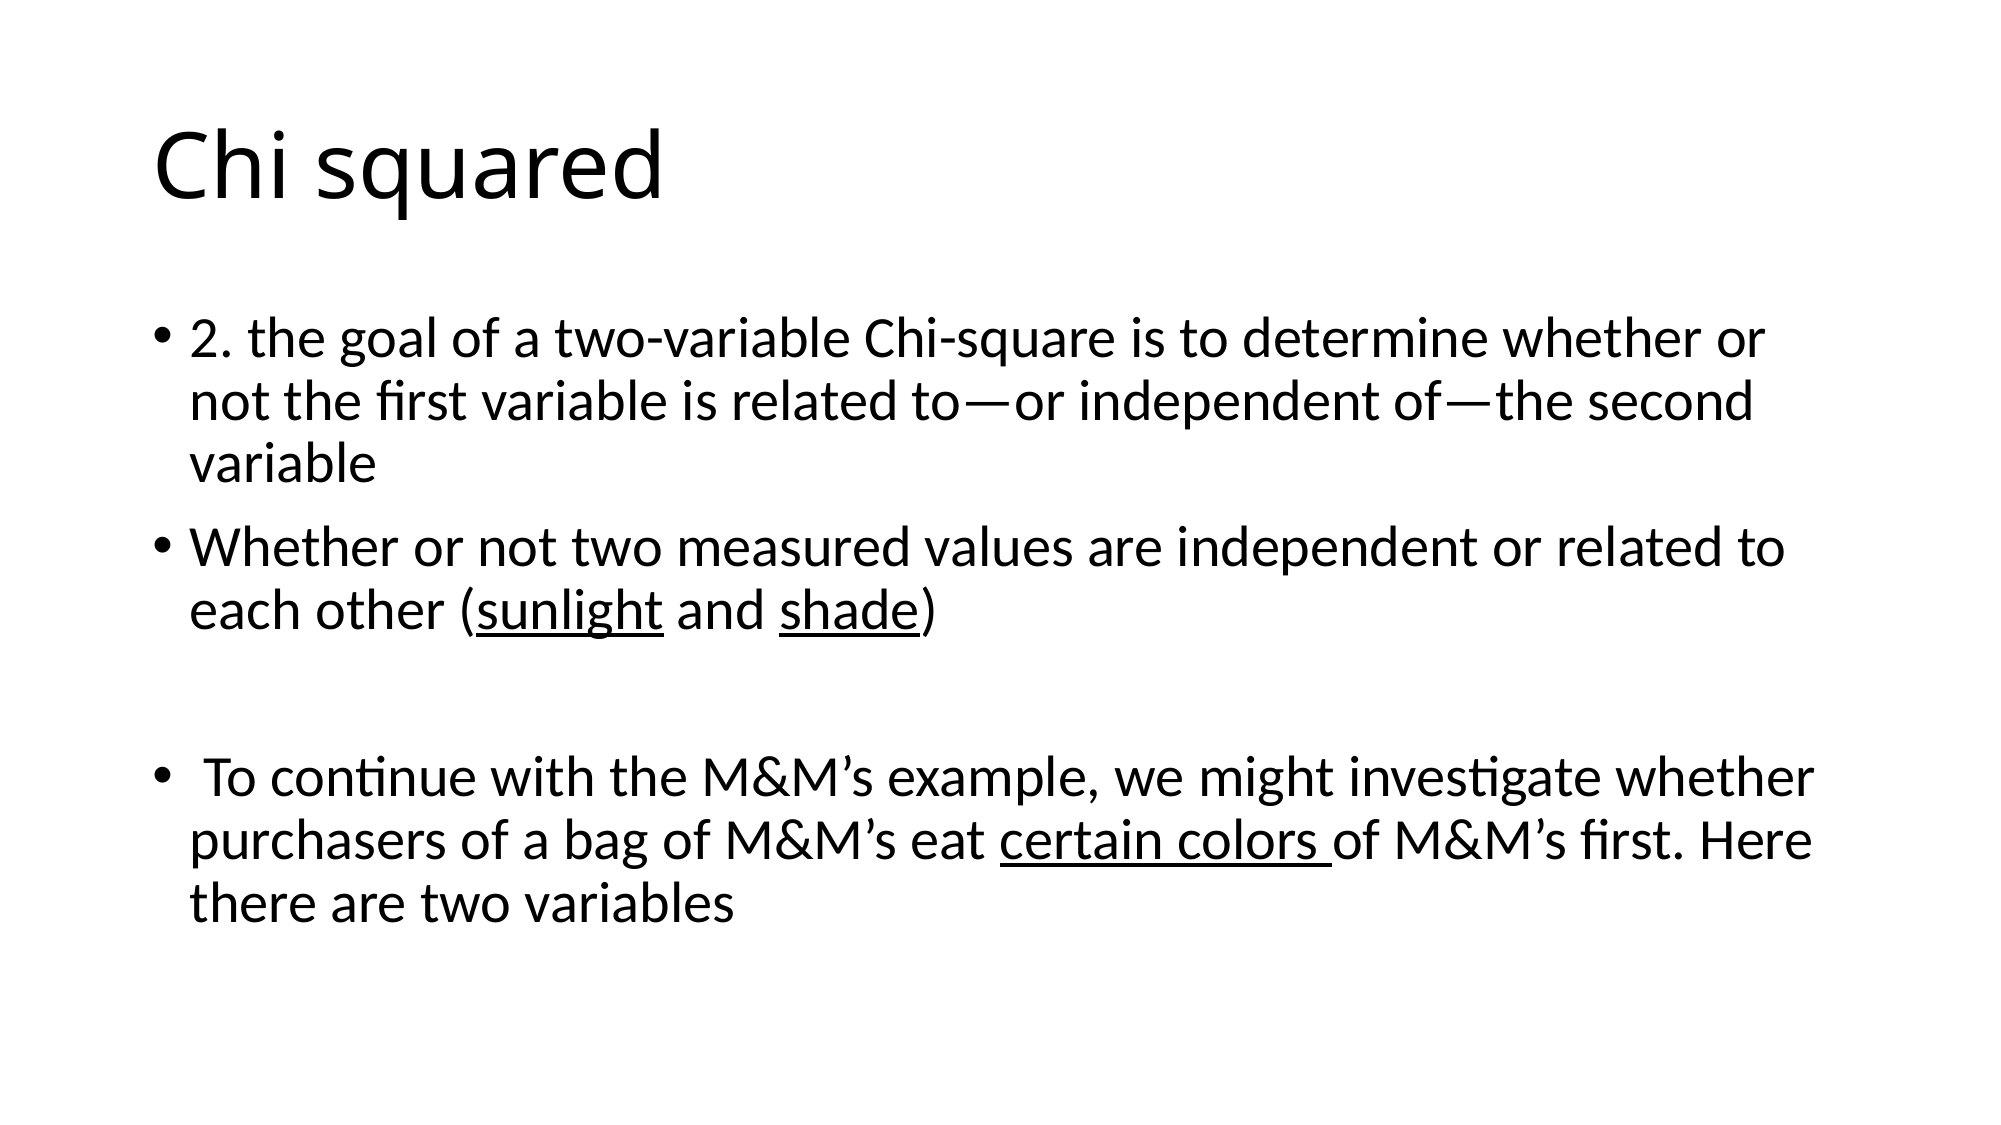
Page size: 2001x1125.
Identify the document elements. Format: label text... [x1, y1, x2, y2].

title Chi squared [137, 59, 1863, 278]
list 2. the goal of a two-variable Chi-square is to determine whether or not the first variable is related to—or independent of—the second variable Whether or not two measured values are independent or related to each other (sunlight and shade) To continue with the M&M’s example, we might investigate whether purchasers of a bag of M&M’s eat certain colors of M&M’s first. Here there are two variables [137, 299, 1863, 1014]
